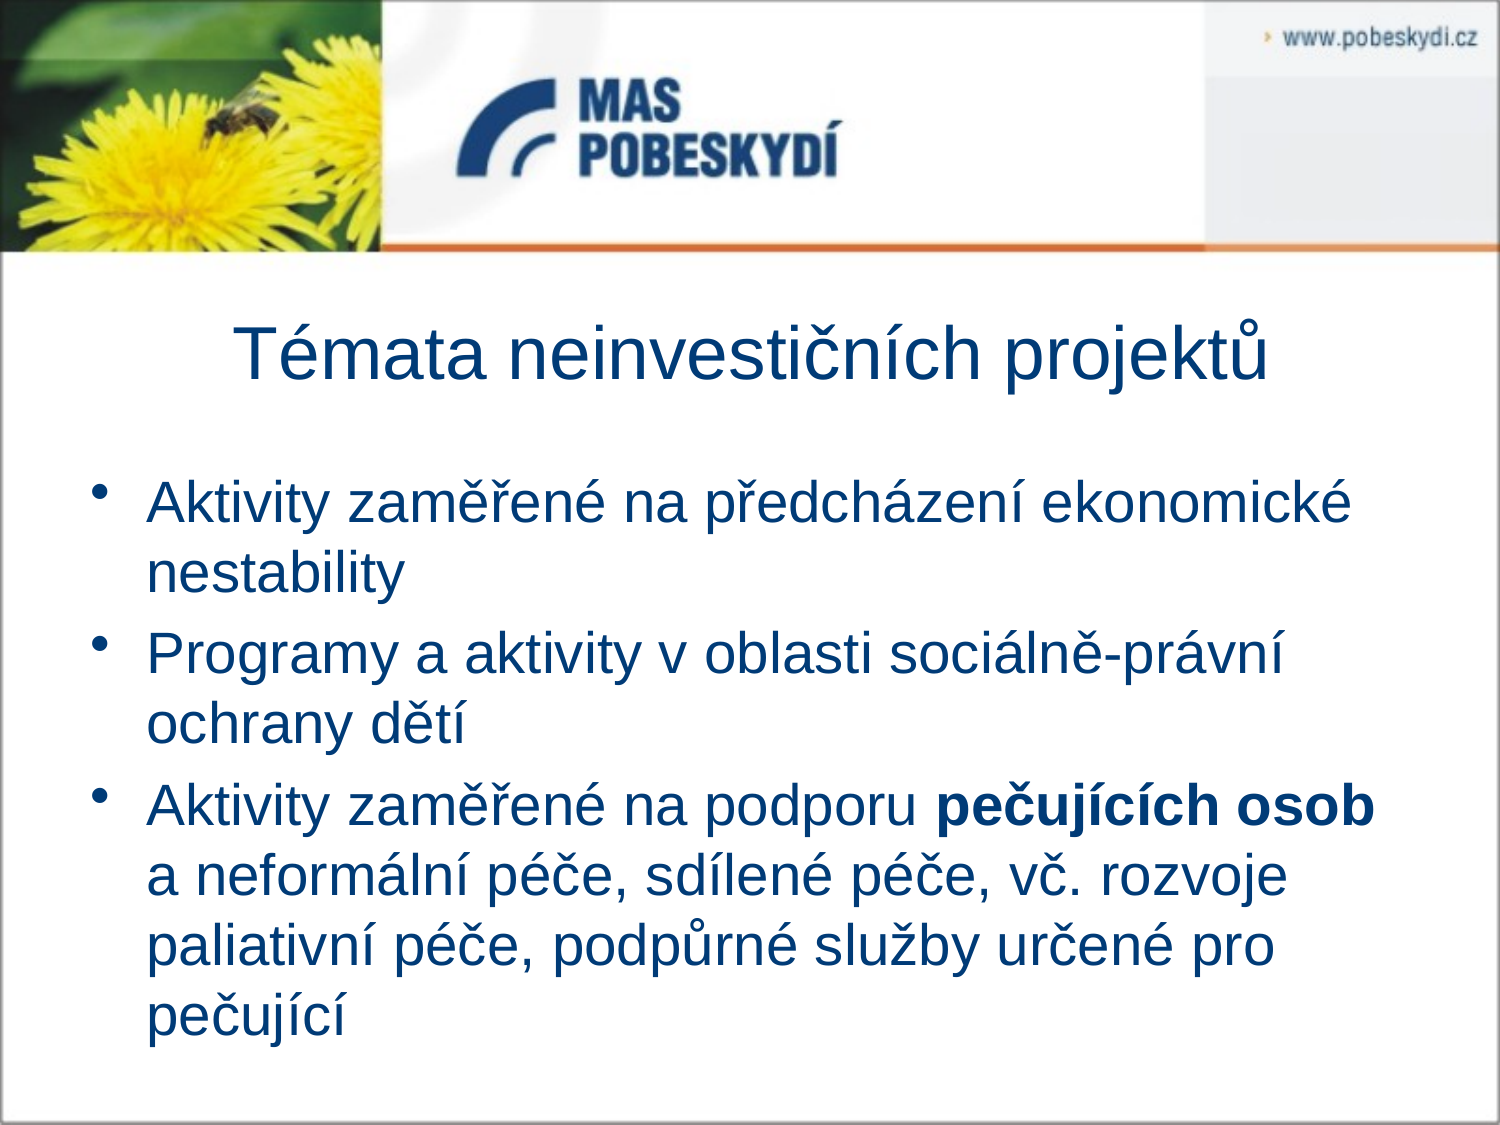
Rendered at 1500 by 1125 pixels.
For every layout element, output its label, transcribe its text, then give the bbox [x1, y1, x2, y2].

list Aktivity zaměřené na předcházení ekonomické nestability Programy a aktivity v oblasti sociálně-právní ochrany dětí Aktivity zaměřené na podporu pečujících osob a neformální péče, sdílené péče, vč. rozvoje paliativní péče, podpůrné služby určené pro pečující [74, 455, 1426, 1071]
picture [0, 0, 1500, 1125]
title Témata neinvestičních projektů [76, 255, 1428, 444]
